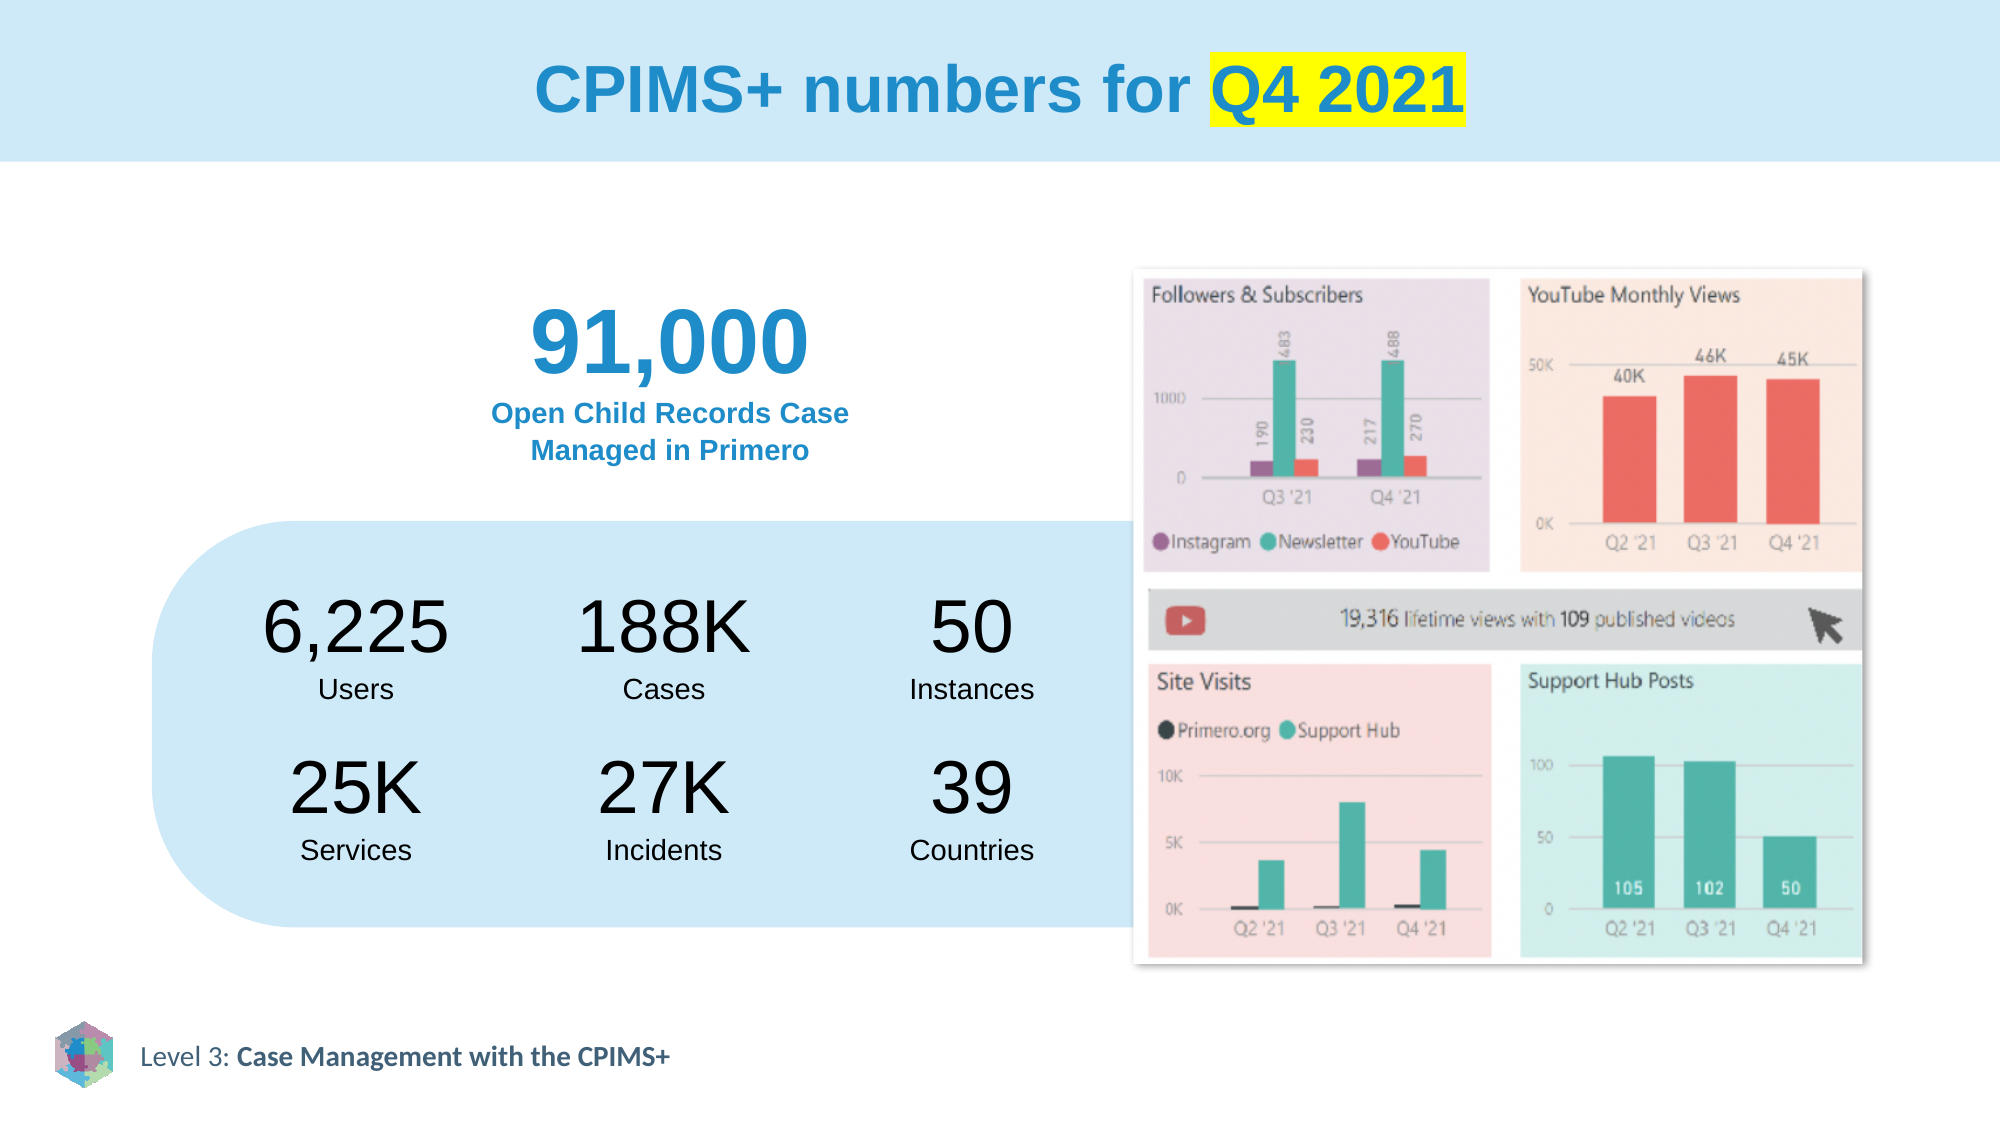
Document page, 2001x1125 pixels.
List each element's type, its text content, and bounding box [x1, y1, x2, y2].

text_box 6,225 Users [203, 564, 509, 713]
text_box 27K Incidents [511, 725, 818, 874]
text_box 25K Services [203, 725, 509, 874]
picture [1133, 269, 1863, 964]
title CPIMS+ numbers for Q4 2021 [137, 19, 1863, 163]
text_box 188K Cases [511, 564, 818, 713]
text_box [150, 519, 1131, 929]
picture [55, 1021, 113, 1088]
text_box 39 Countries [819, 725, 1126, 874]
text_box 91,000 Open Child Records Case Managed in Primero [474, 266, 867, 475]
text_box 50 Instances [819, 564, 1126, 713]
